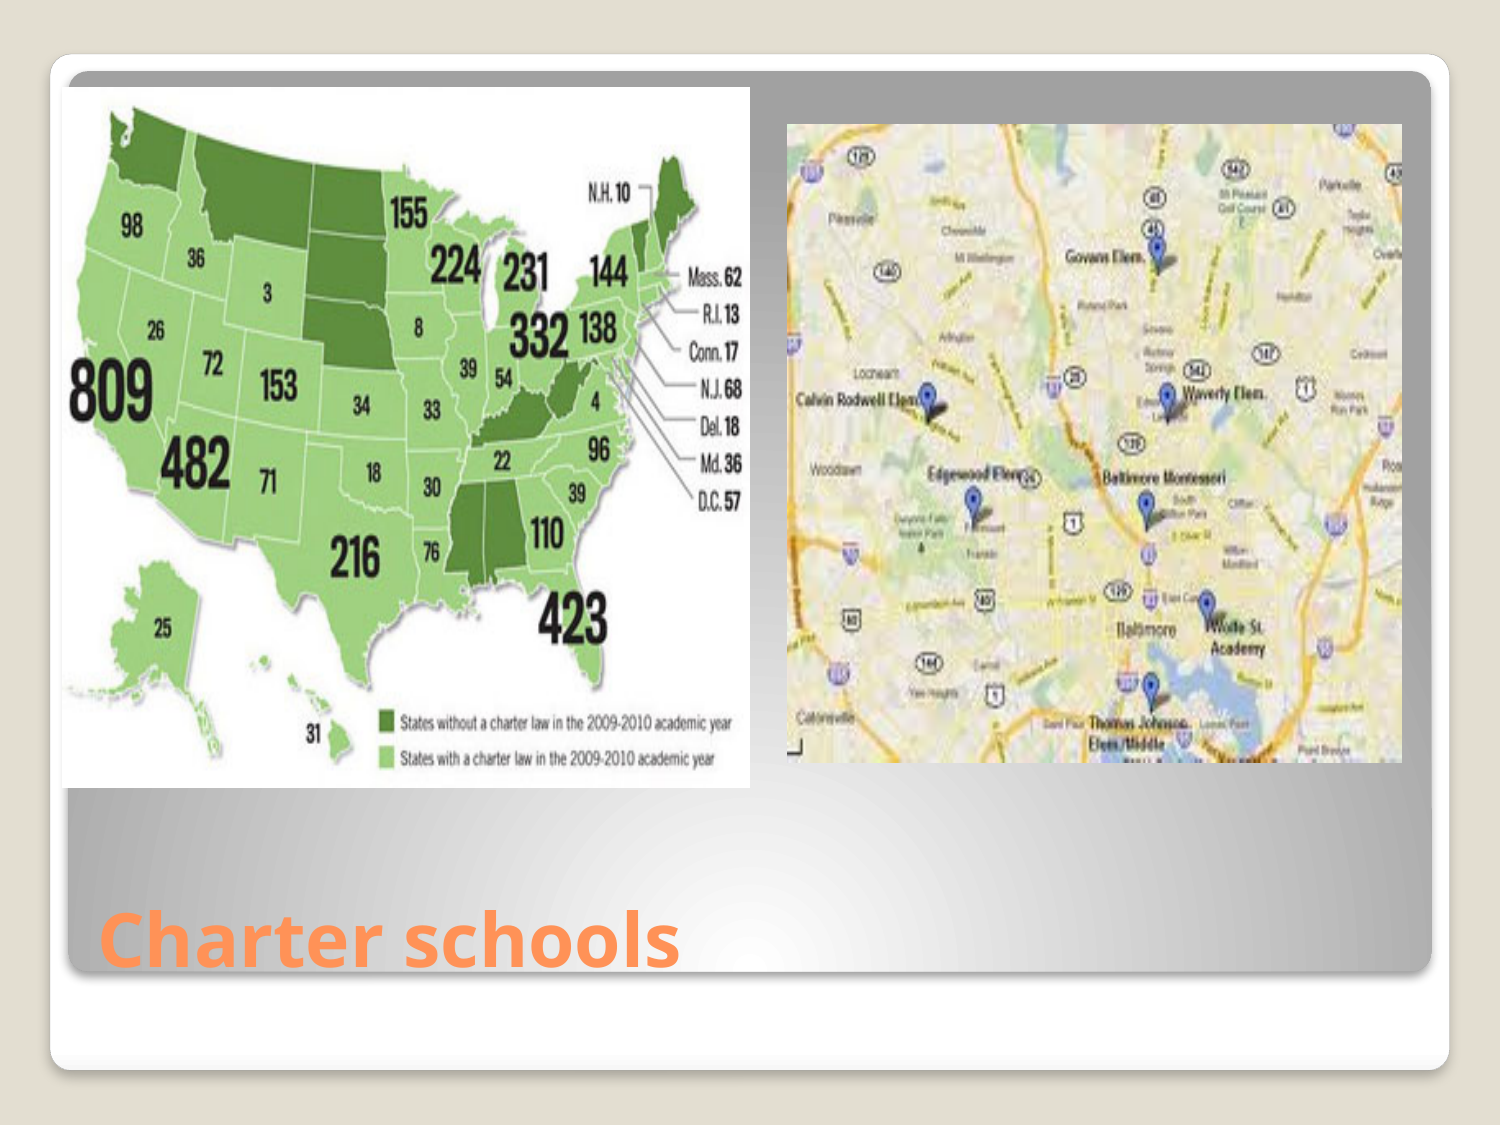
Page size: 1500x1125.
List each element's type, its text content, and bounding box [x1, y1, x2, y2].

title Charter schools [82, 817, 1425, 990]
picture [62, 87, 751, 788]
picture [787, 124, 1402, 763]
